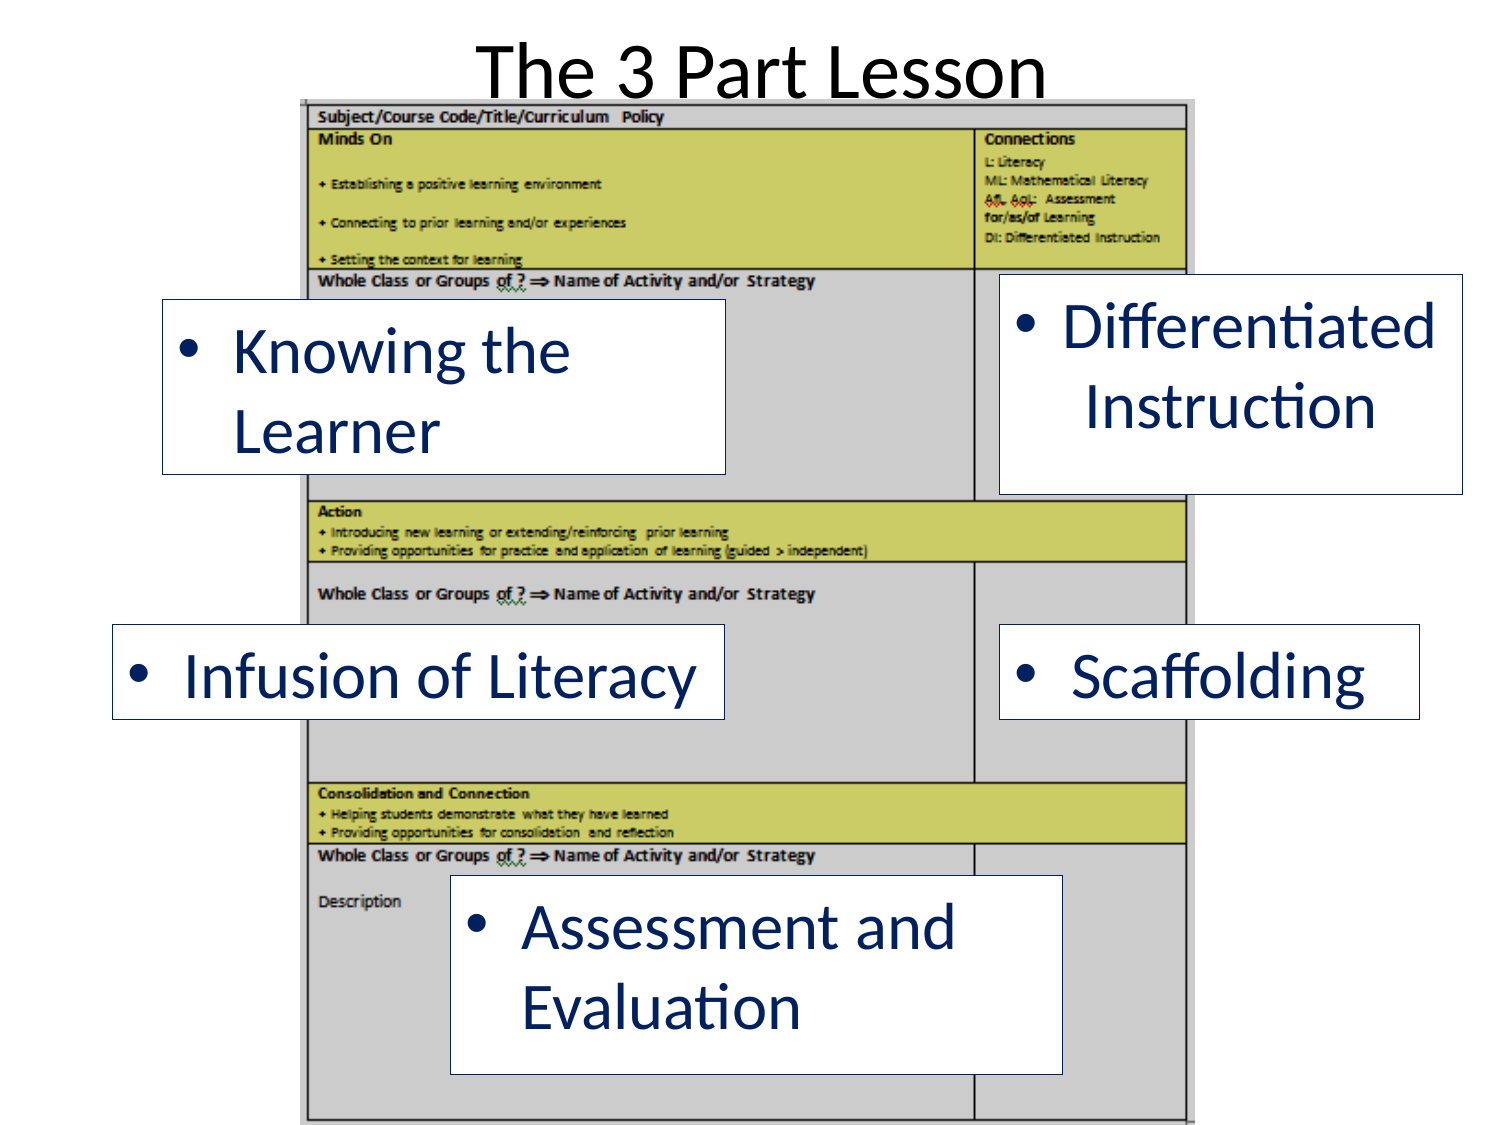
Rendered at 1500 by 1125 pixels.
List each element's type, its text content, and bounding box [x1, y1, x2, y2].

text_box Differentiated Instruction [1199, 274, 1463, 495]
text_box Infusion of Literacy [112, 624, 294, 720]
text_box Scaffolding [1199, 624, 1420, 720]
text_box Knowing the Learner [162, 299, 294, 475]
title The 3 Part Lesson [450, 0, 1075, 98]
picture [299, 99, 1195, 1125]
